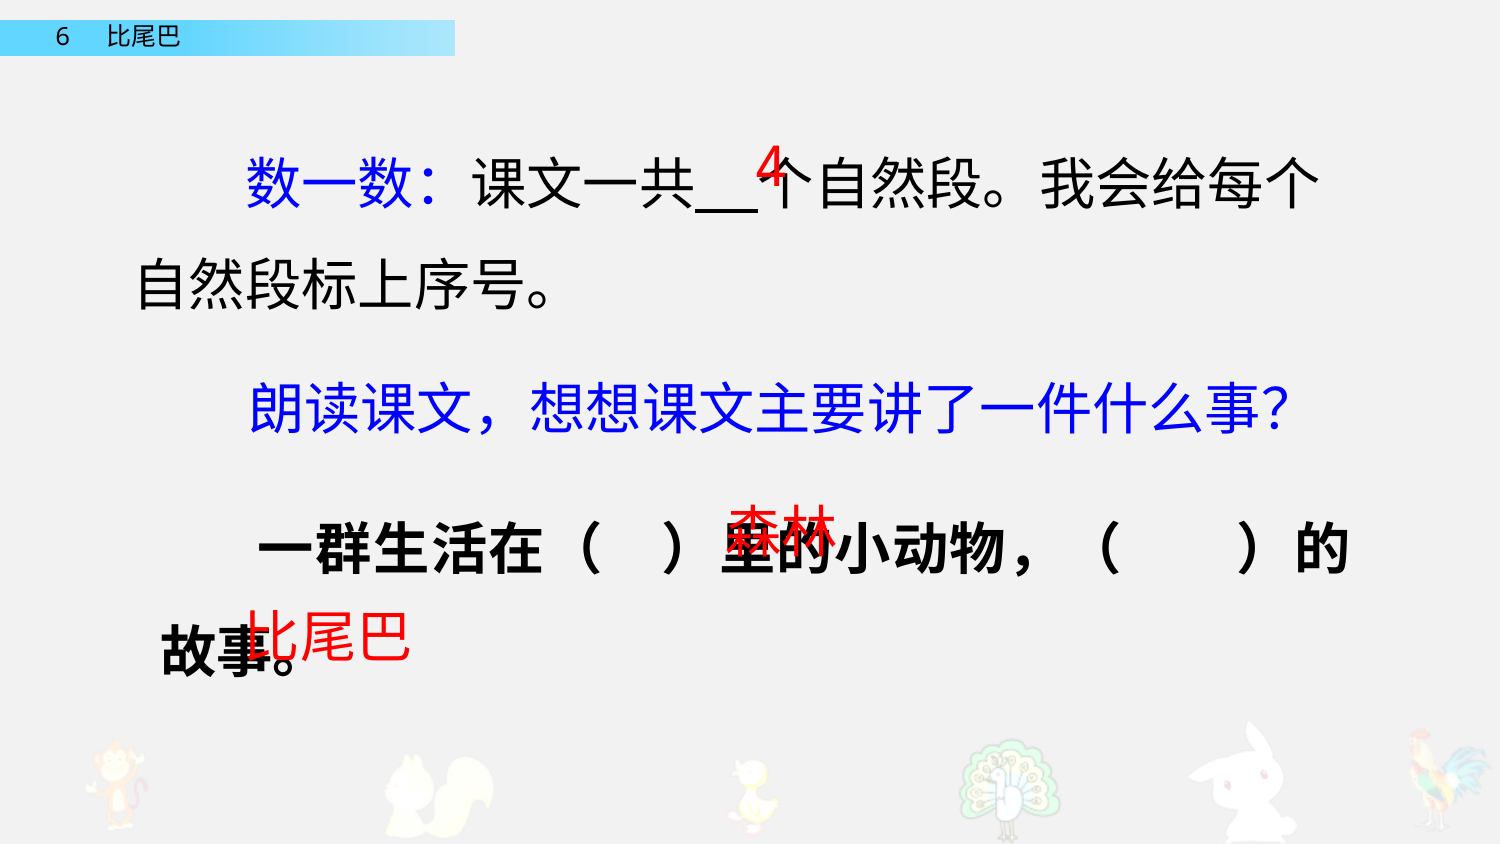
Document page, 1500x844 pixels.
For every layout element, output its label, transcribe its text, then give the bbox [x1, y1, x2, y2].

text_box 4 [742, 124, 800, 203]
text_box 朗读课文，想想课文主要讲了一件什么事？ [236, 367, 1329, 446]
text_box 数一数：课文一共 个自然段。我会给每个自然段标上序号。 [121, 109, 1350, 323]
text_box 比尾巴 [232, 595, 424, 675]
text_box 一群生活在（ ）里的小动物，（ ）的故事。 [148, 463, 1363, 690]
text_box 森林 [713, 490, 849, 569]
